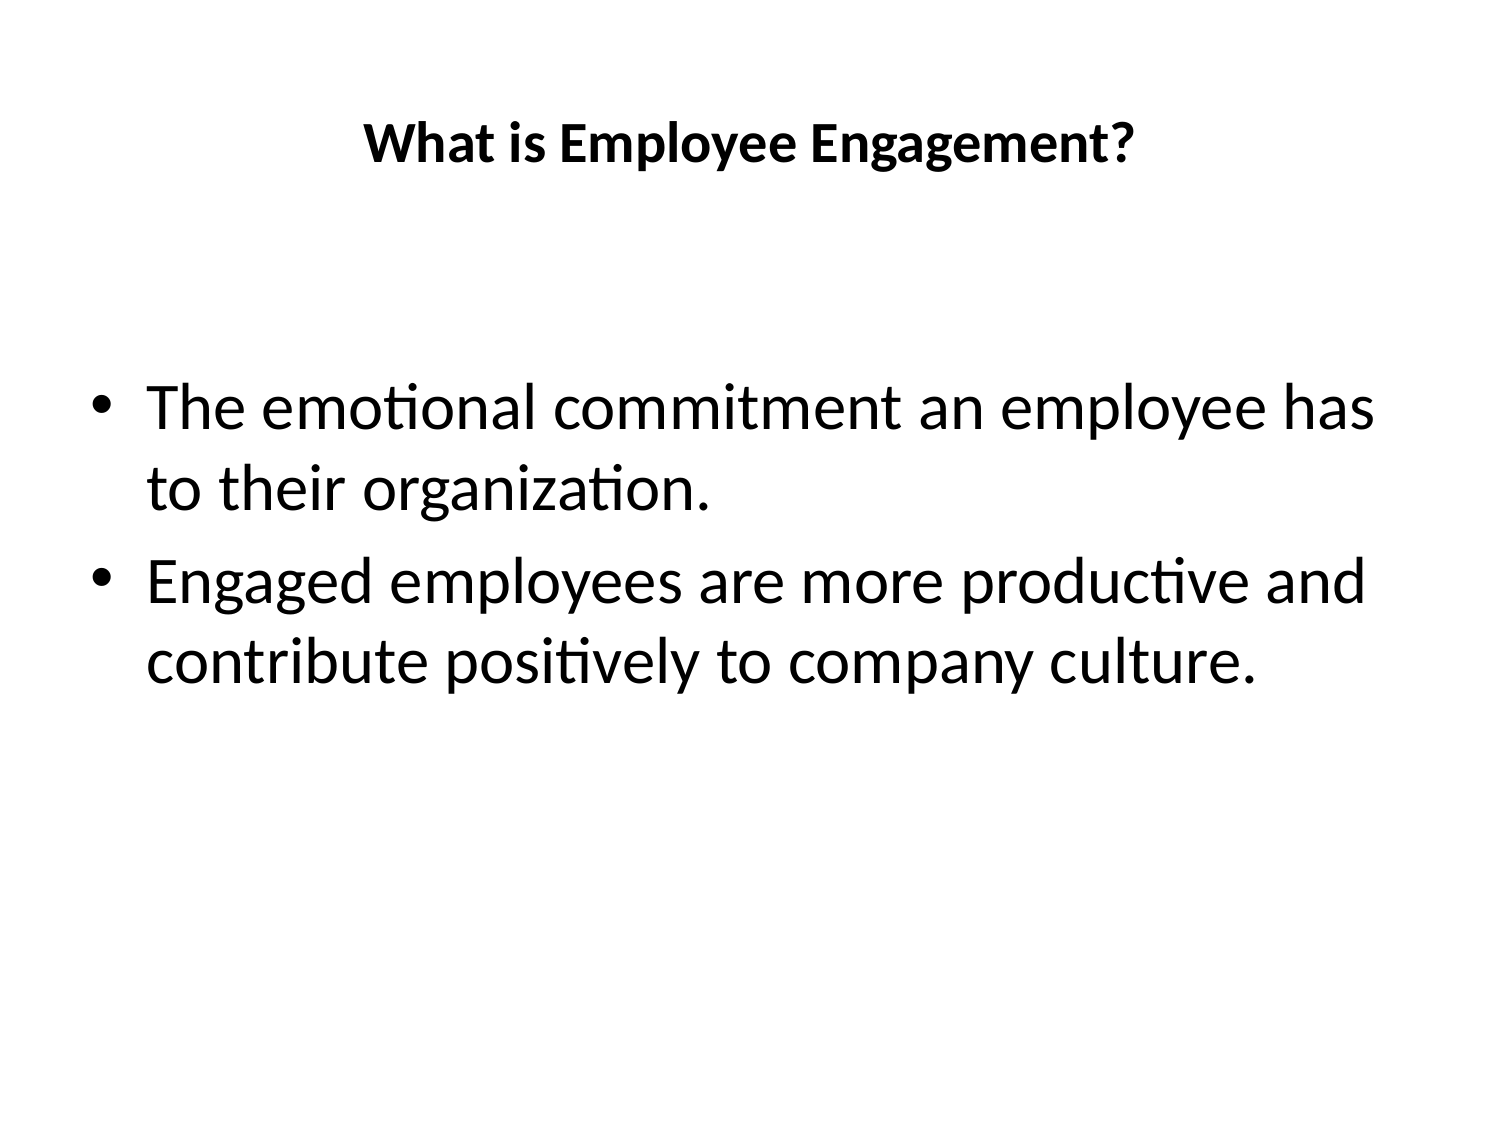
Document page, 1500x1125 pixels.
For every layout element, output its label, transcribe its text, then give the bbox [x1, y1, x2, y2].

list The emotional commitment an employee has to their organization. Engaged employees are more productive and contribute positively to company culture. [75, 262, 1425, 1005]
title What is Employee Engagement? [75, 45, 1425, 233]
